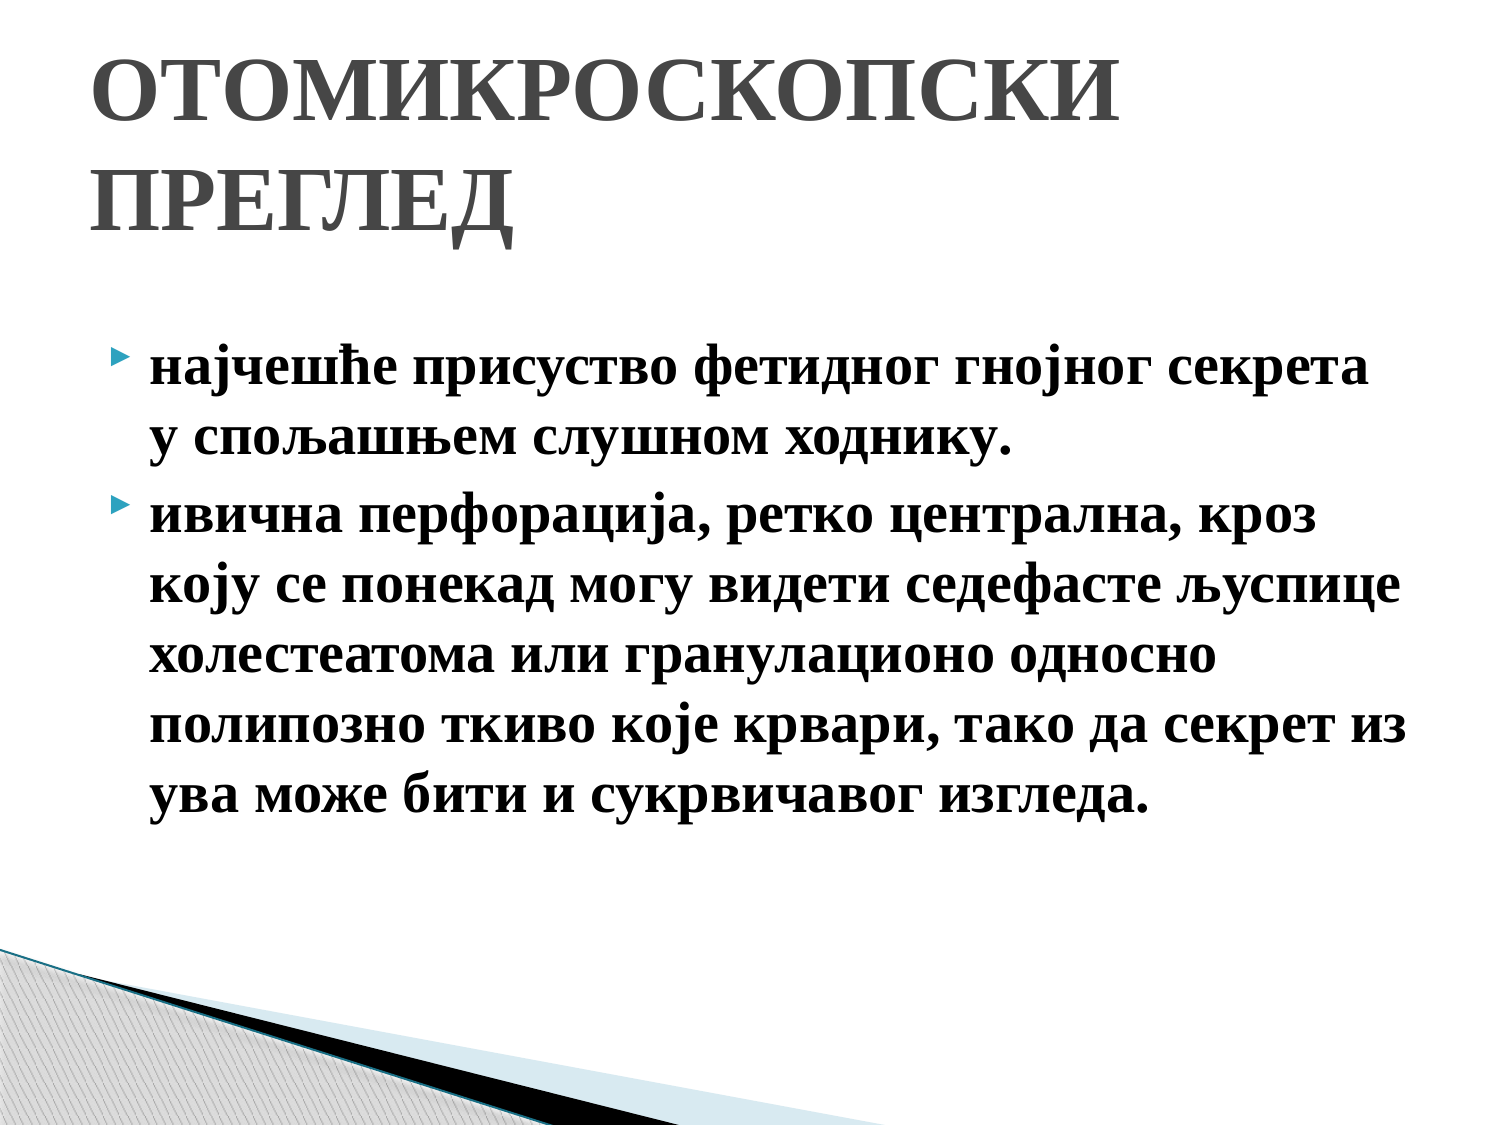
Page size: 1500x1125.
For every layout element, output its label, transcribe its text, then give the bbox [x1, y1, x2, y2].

title ОТОМИКРОСКОПСКИ ПРЕГЛЕД [75, 45, 1425, 233]
list најчешће присуство фетидног гнојног секрета у спољашњем слушном ходнику. ивична перфорација, ретко централна, кроз коју се понекад могу видети седефасте љуспице холестеатома или гранулационо односно полипозно ткиво које крвари, тако да секрет из ува може бити и сукрвичавог изгледа. [75, 243, 1425, 986]
